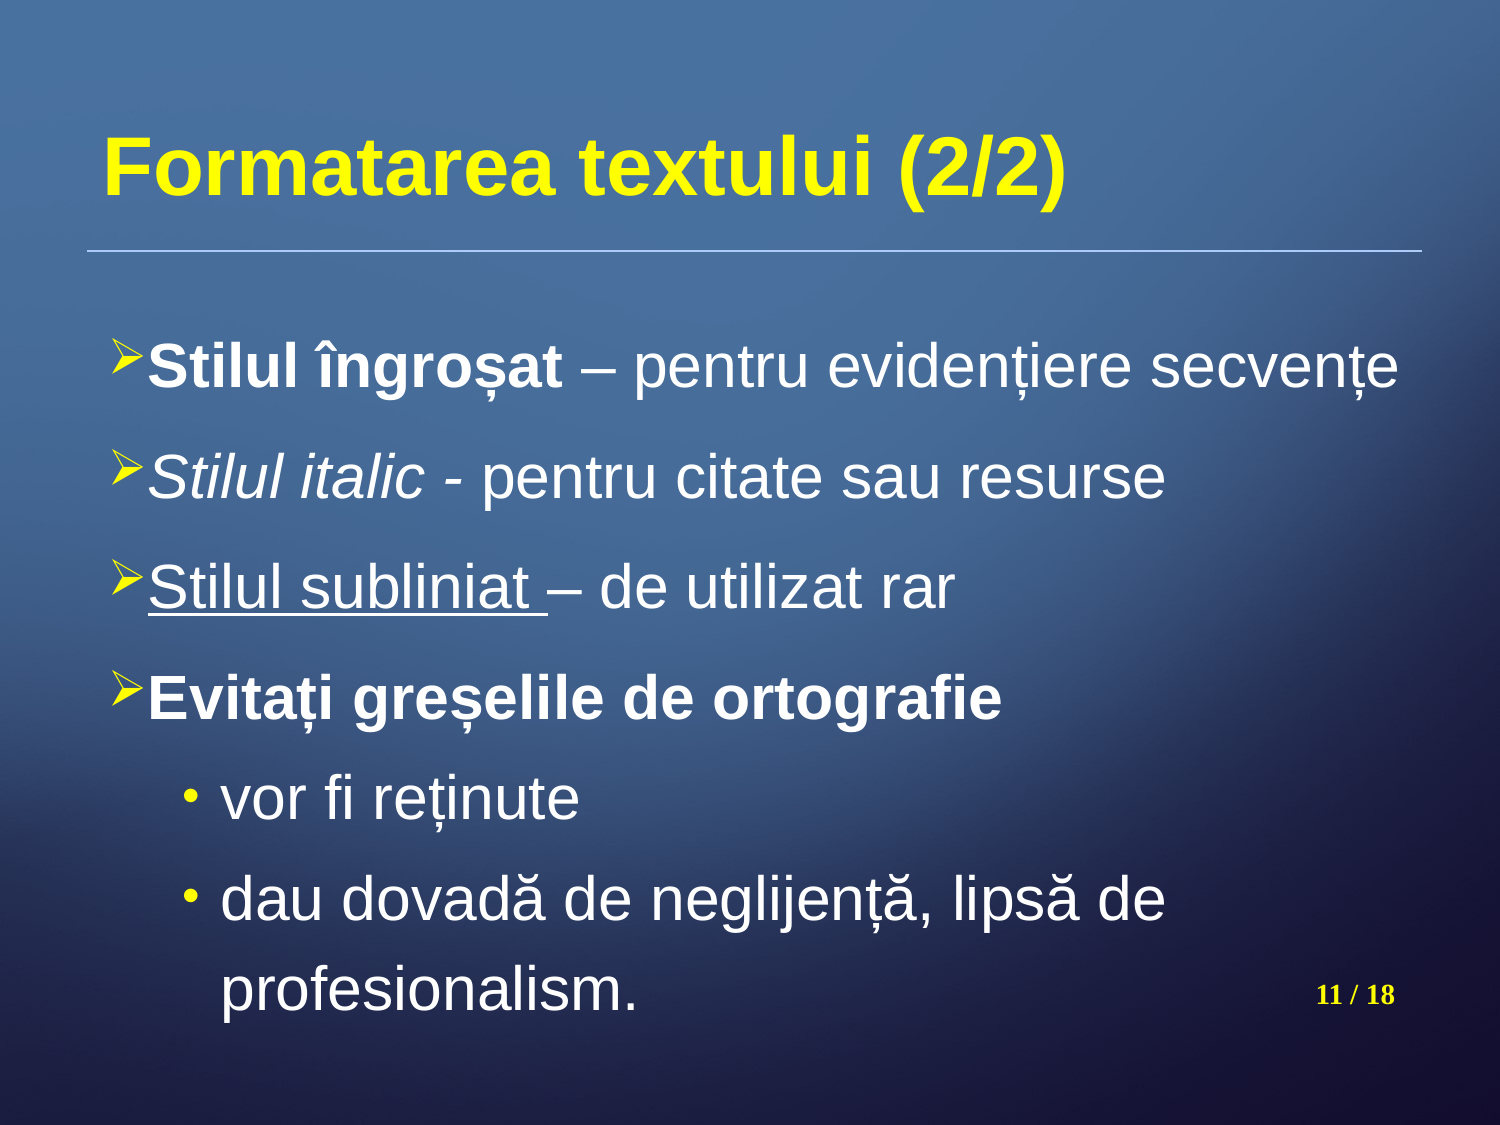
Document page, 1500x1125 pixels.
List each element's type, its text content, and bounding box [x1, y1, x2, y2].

title Formatarea textului (2/2) [87, 252, 1363, 262]
picture [0, 0, 1500, 1125]
title Formatarea textului (2/2) [87, 74, 1363, 250]
list Stilul îngroșat – pentru evidențiere secvențe Stilul italic - pentru citate sau resurse Stilul subliniat – de utilizat rar Evitați greșelile de ortografie vor fi reținute dau dovadă de neglijență, lipsă de profesionalism. [92, 302, 1423, 884]
slide_number 11 / 18 [1264, 965, 1447, 1025]
